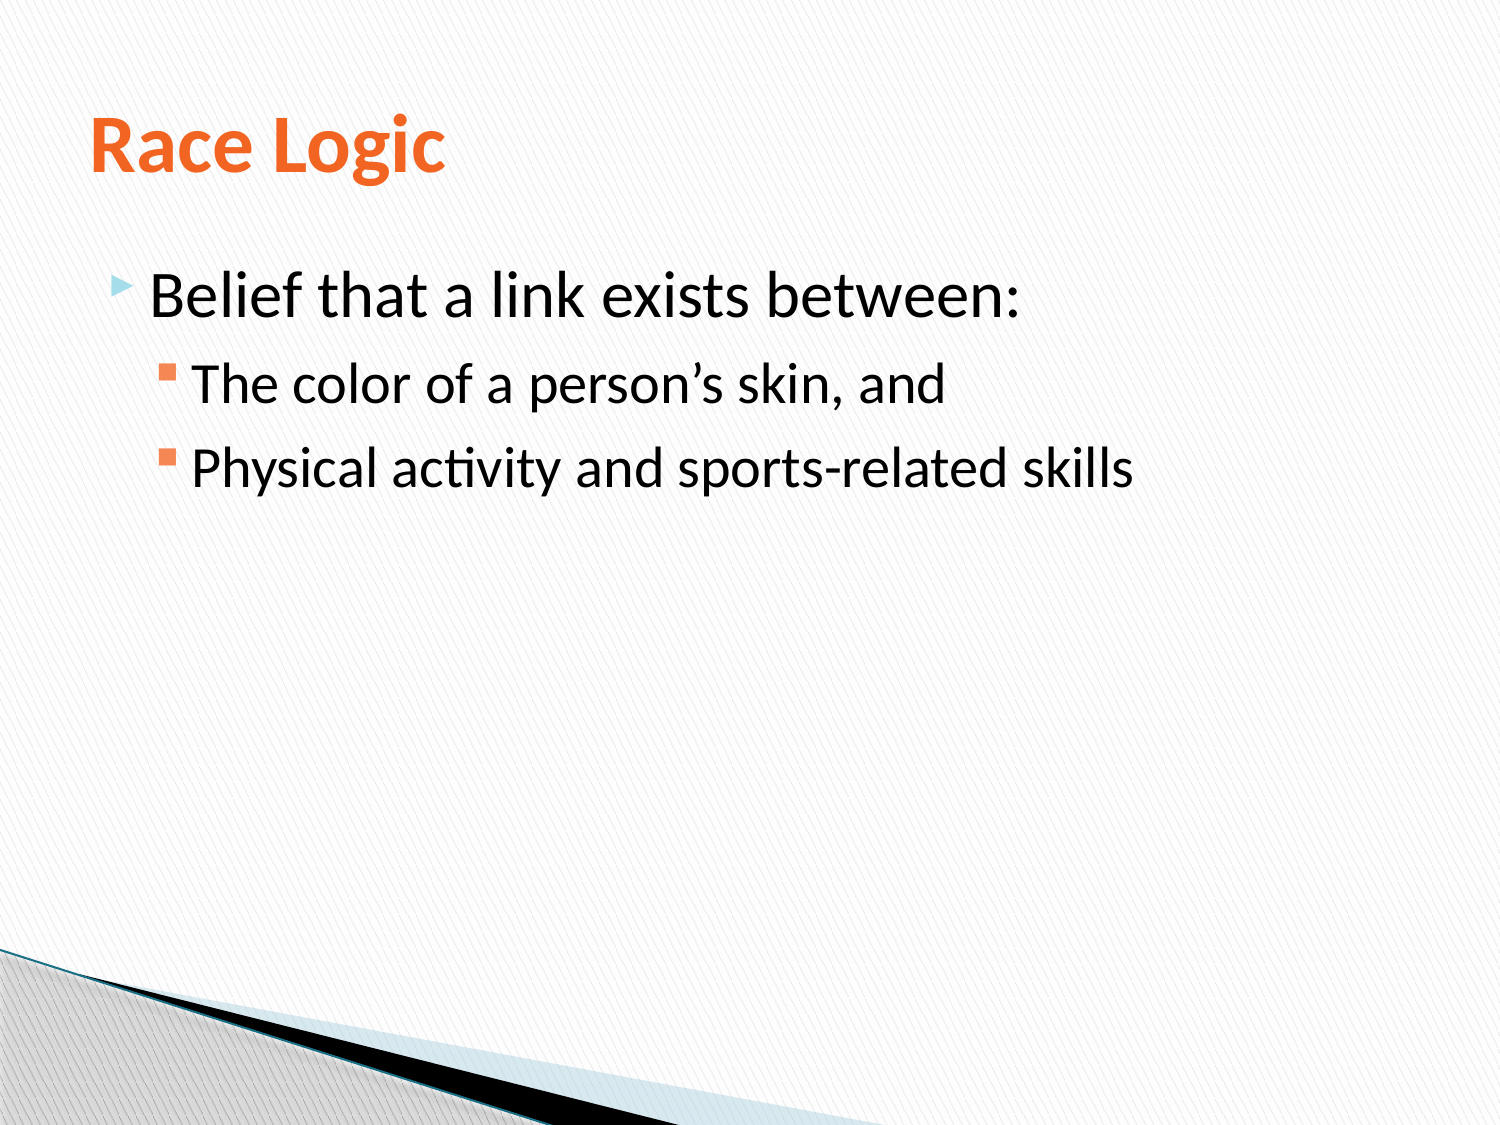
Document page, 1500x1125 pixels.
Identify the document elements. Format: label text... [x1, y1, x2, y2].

list Belief that a link exists between: The color of a person’s skin, and Physical activity and sports-related skills [75, 243, 1463, 725]
title Race Logic [75, 45, 1425, 233]
